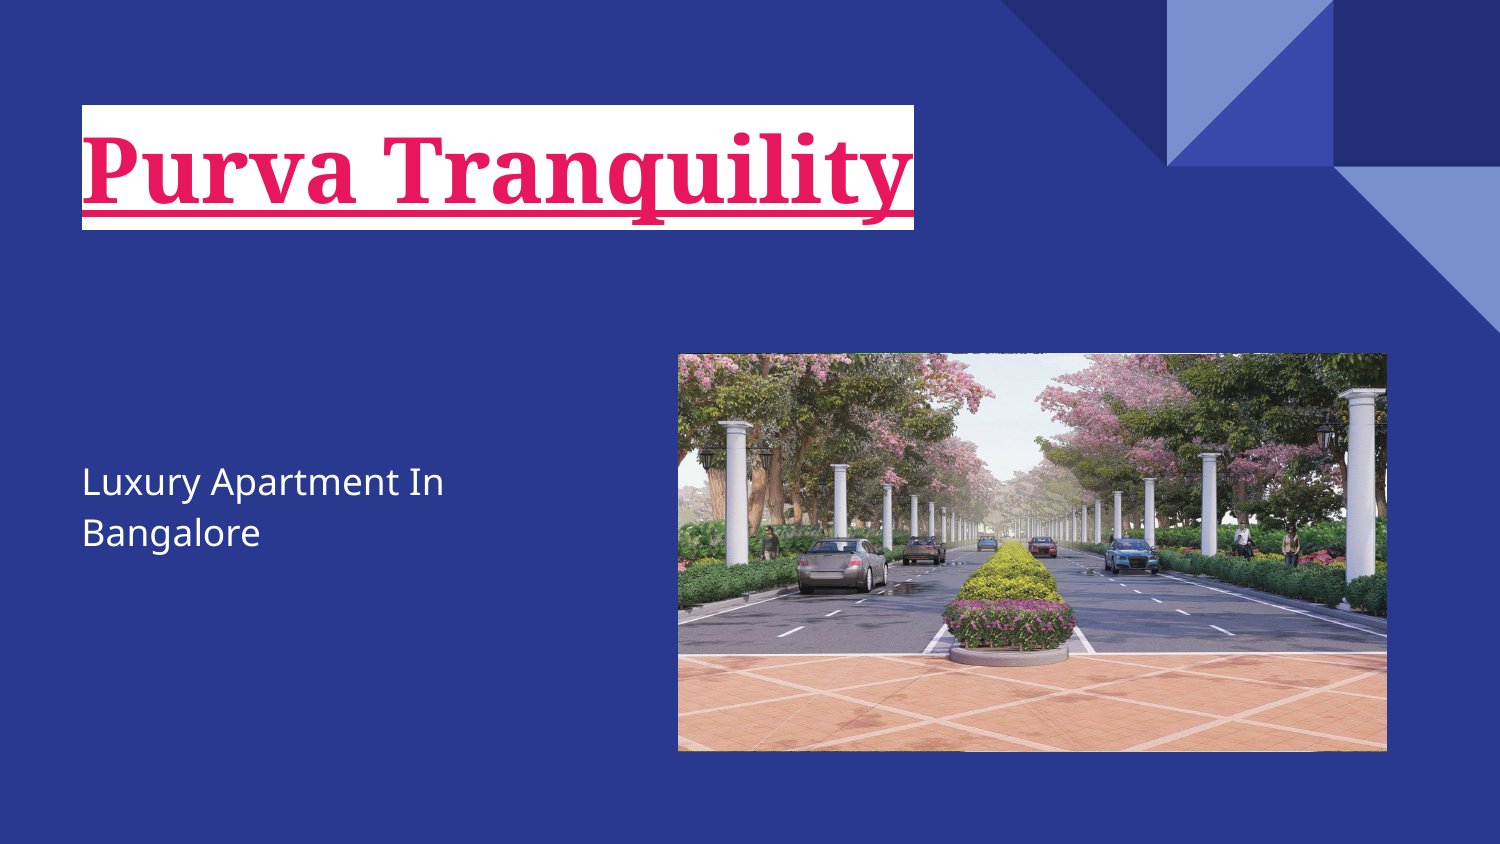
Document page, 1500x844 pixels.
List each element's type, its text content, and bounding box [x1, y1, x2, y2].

title Purva Tranquility [66, 83, 1416, 246]
picture [678, 353, 1388, 752]
subtitle Luxury Apartment In Bangalore [66, 441, 600, 573]
